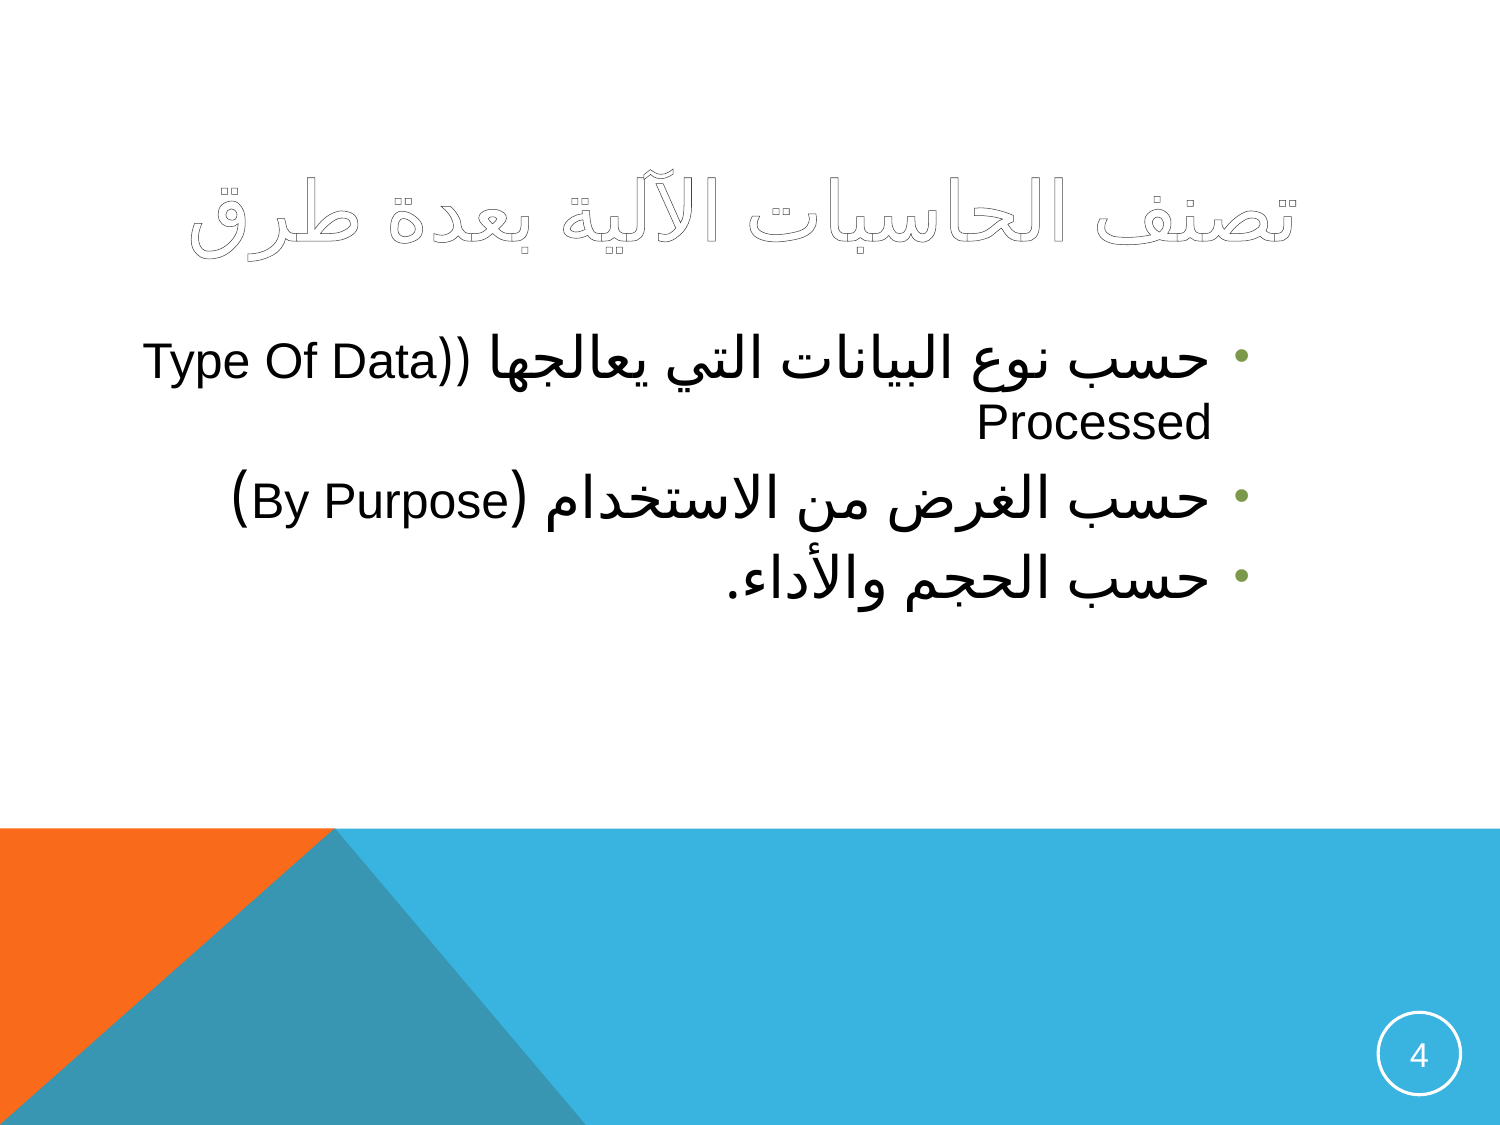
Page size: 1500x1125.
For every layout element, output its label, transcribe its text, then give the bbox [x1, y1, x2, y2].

slide_number 4 [1376, 1010, 1463, 1097]
text_box حسب نوع البيانات التي يعالجها ((Type Of Data Processed حسب الغرض من الاستخدام (By Purpose) حسب الحجم والأداء. [0, 312, 1388, 975]
text_box تصنف الحاسبات الآلية بعدة طرق [17, 128, 1447, 266]
